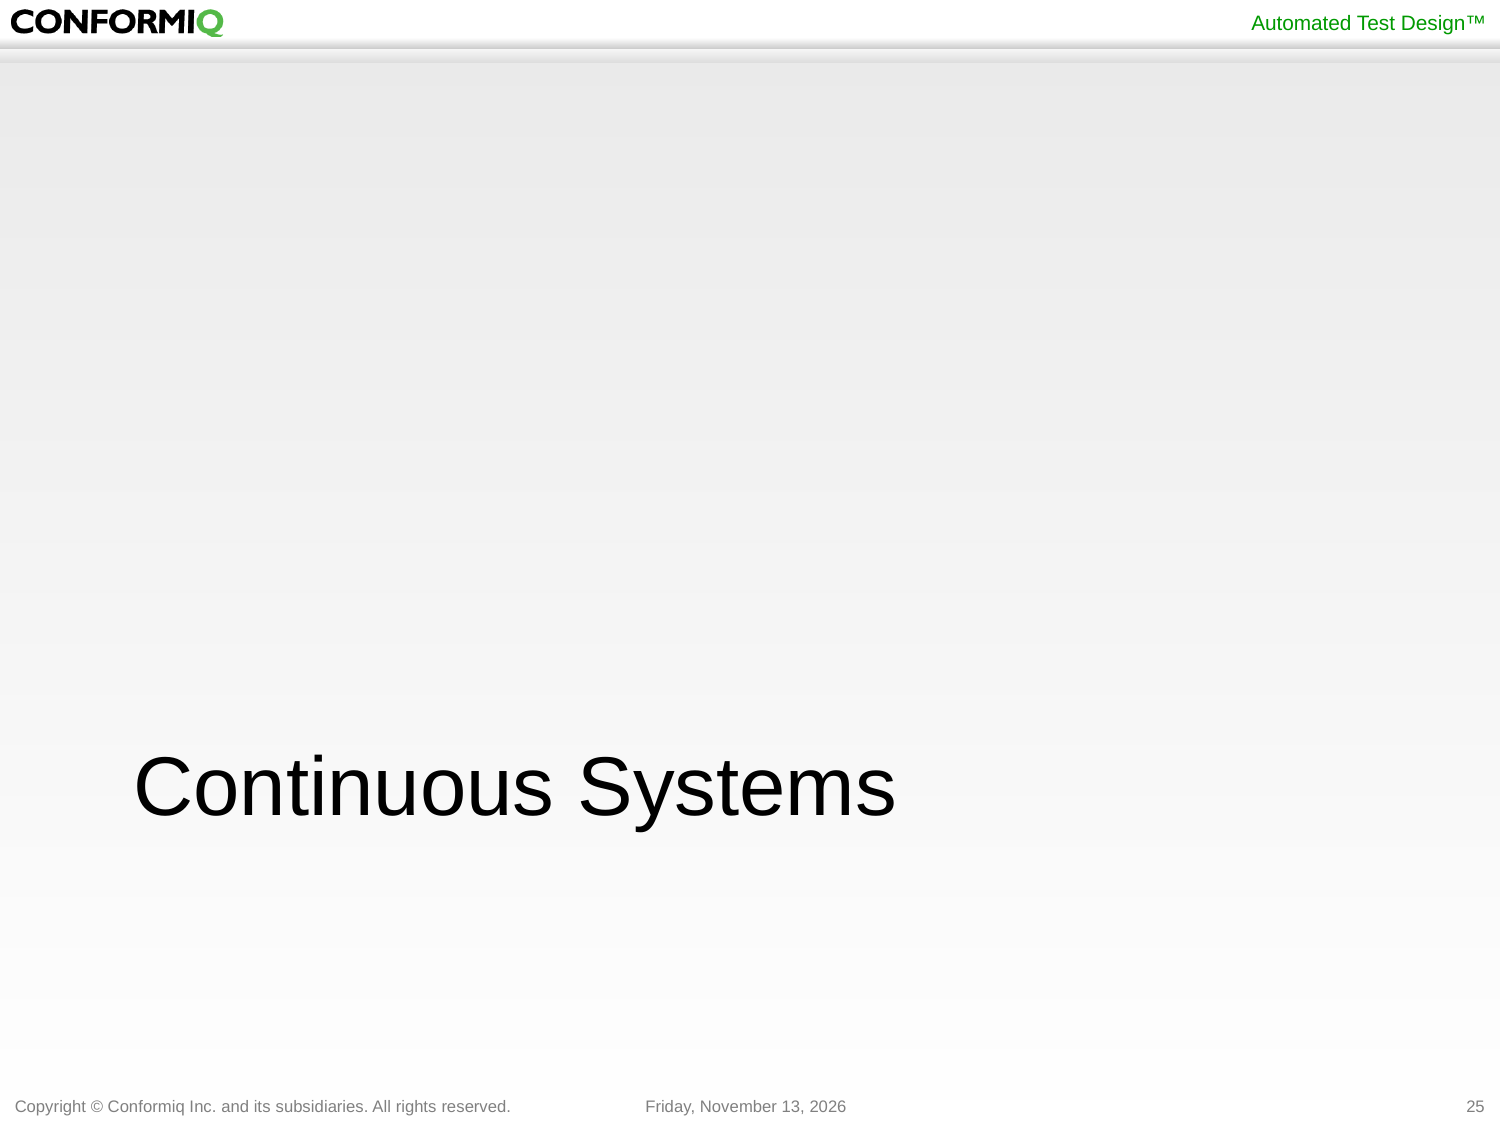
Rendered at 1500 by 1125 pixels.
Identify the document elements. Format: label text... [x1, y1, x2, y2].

title Continuous Systems [118, 725, 1394, 947]
picture [8, 4, 224, 37]
